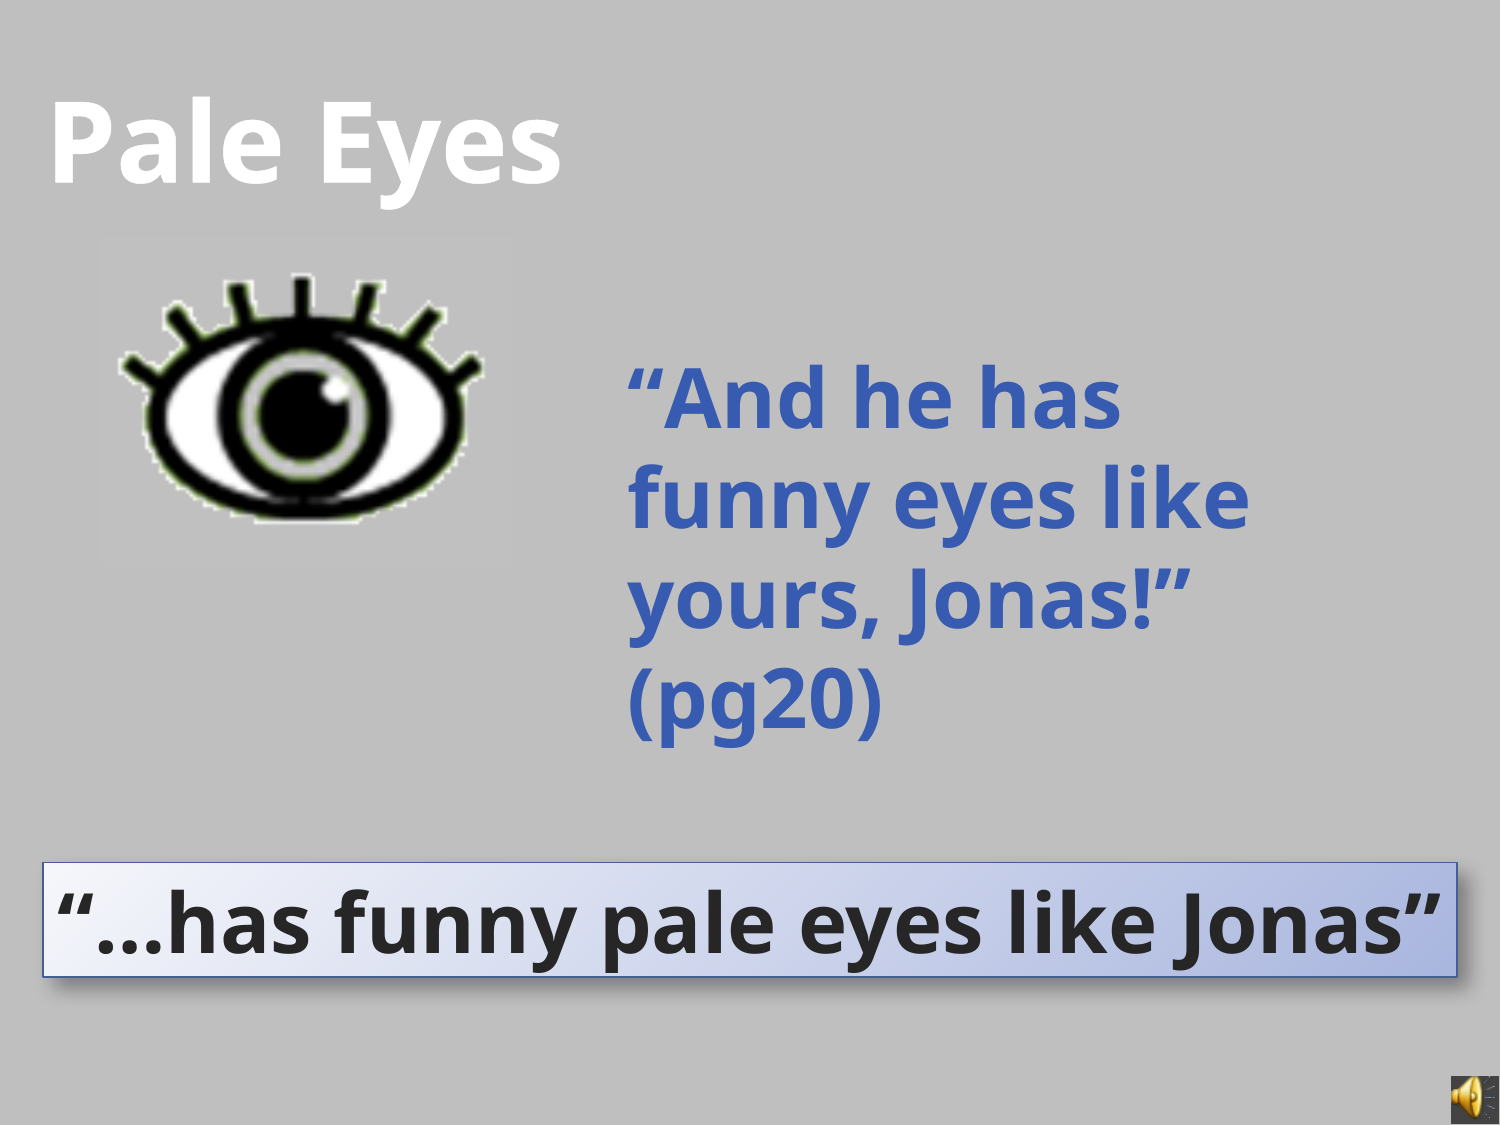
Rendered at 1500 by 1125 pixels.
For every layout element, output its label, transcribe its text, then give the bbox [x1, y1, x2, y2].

picture [99, 237, 513, 566]
text_box Pale Eyes [30, 62, 579, 213]
text_box “And he has funny eyes like yours, Jonas!” (pg20) [612, 337, 1400, 753]
text_box “…has funny pale eyes like Jonas” [42, 862, 1458, 978]
picture [1449, 1074, 1500, 1125]
